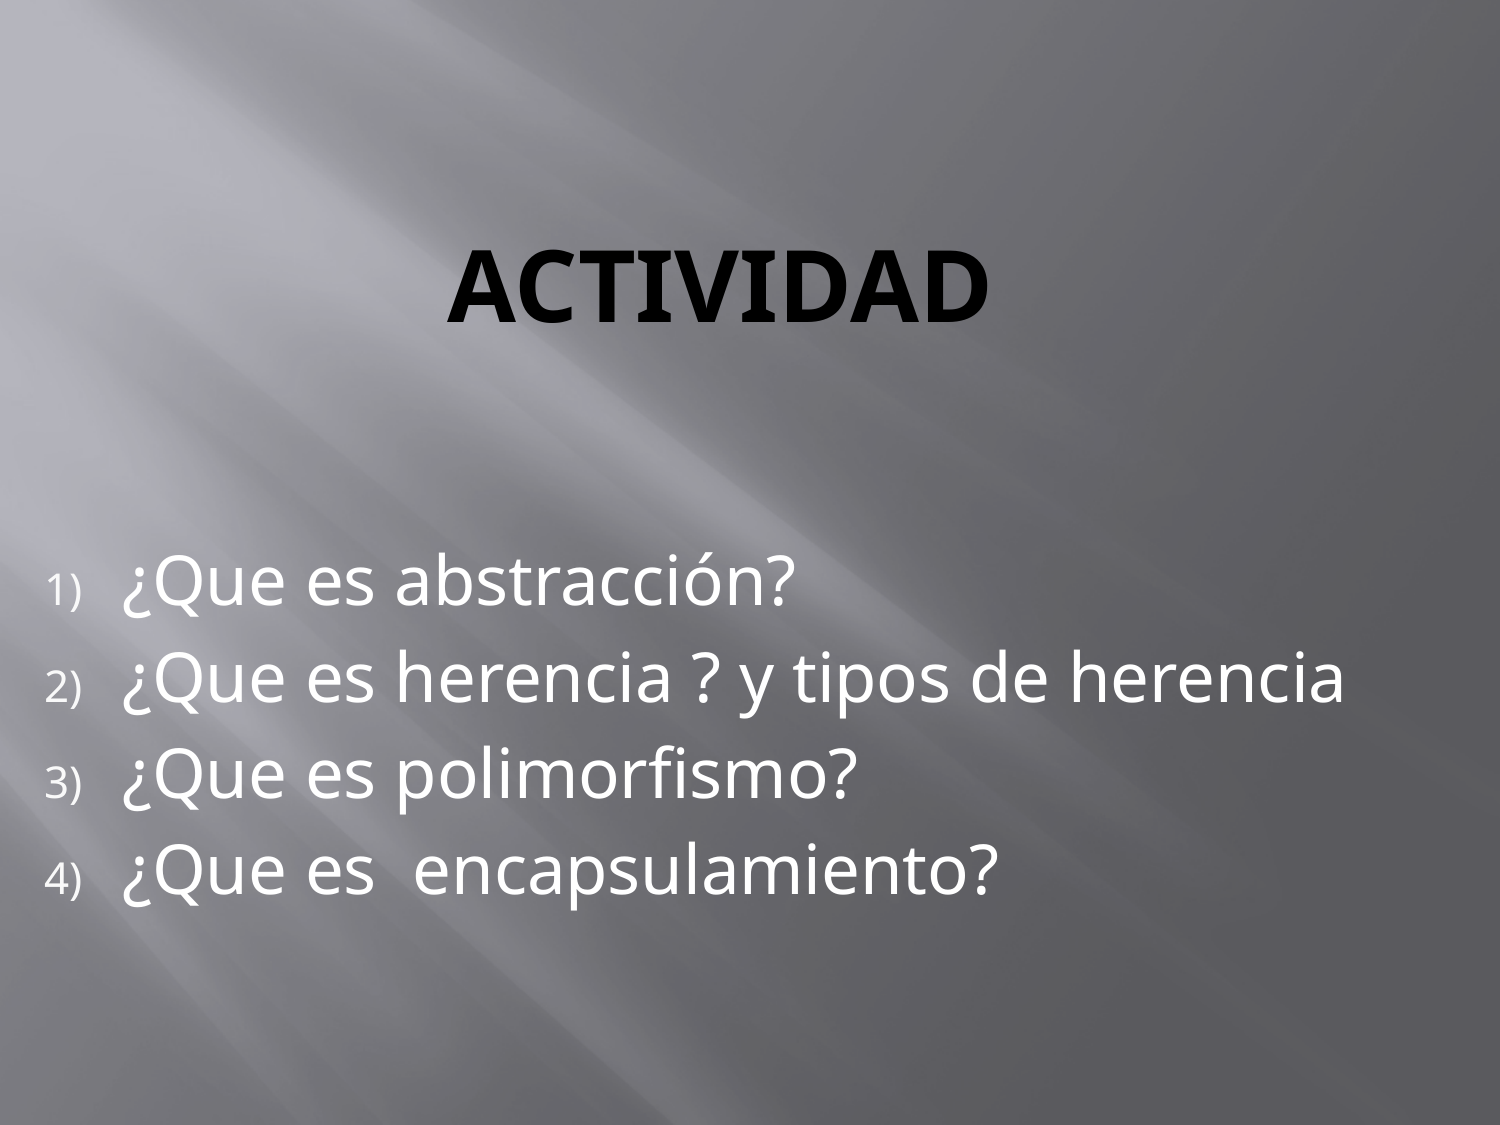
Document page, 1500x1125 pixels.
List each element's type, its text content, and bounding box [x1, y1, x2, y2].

subtitle ¿Que es abstracción? ¿Que es herencia ? y tipos de herencia ¿Que es polimorfismo? ¿Que es encapsulamiento? [29, 529, 1376, 1094]
title ACTIVIDAD [76, 0, 1365, 343]
